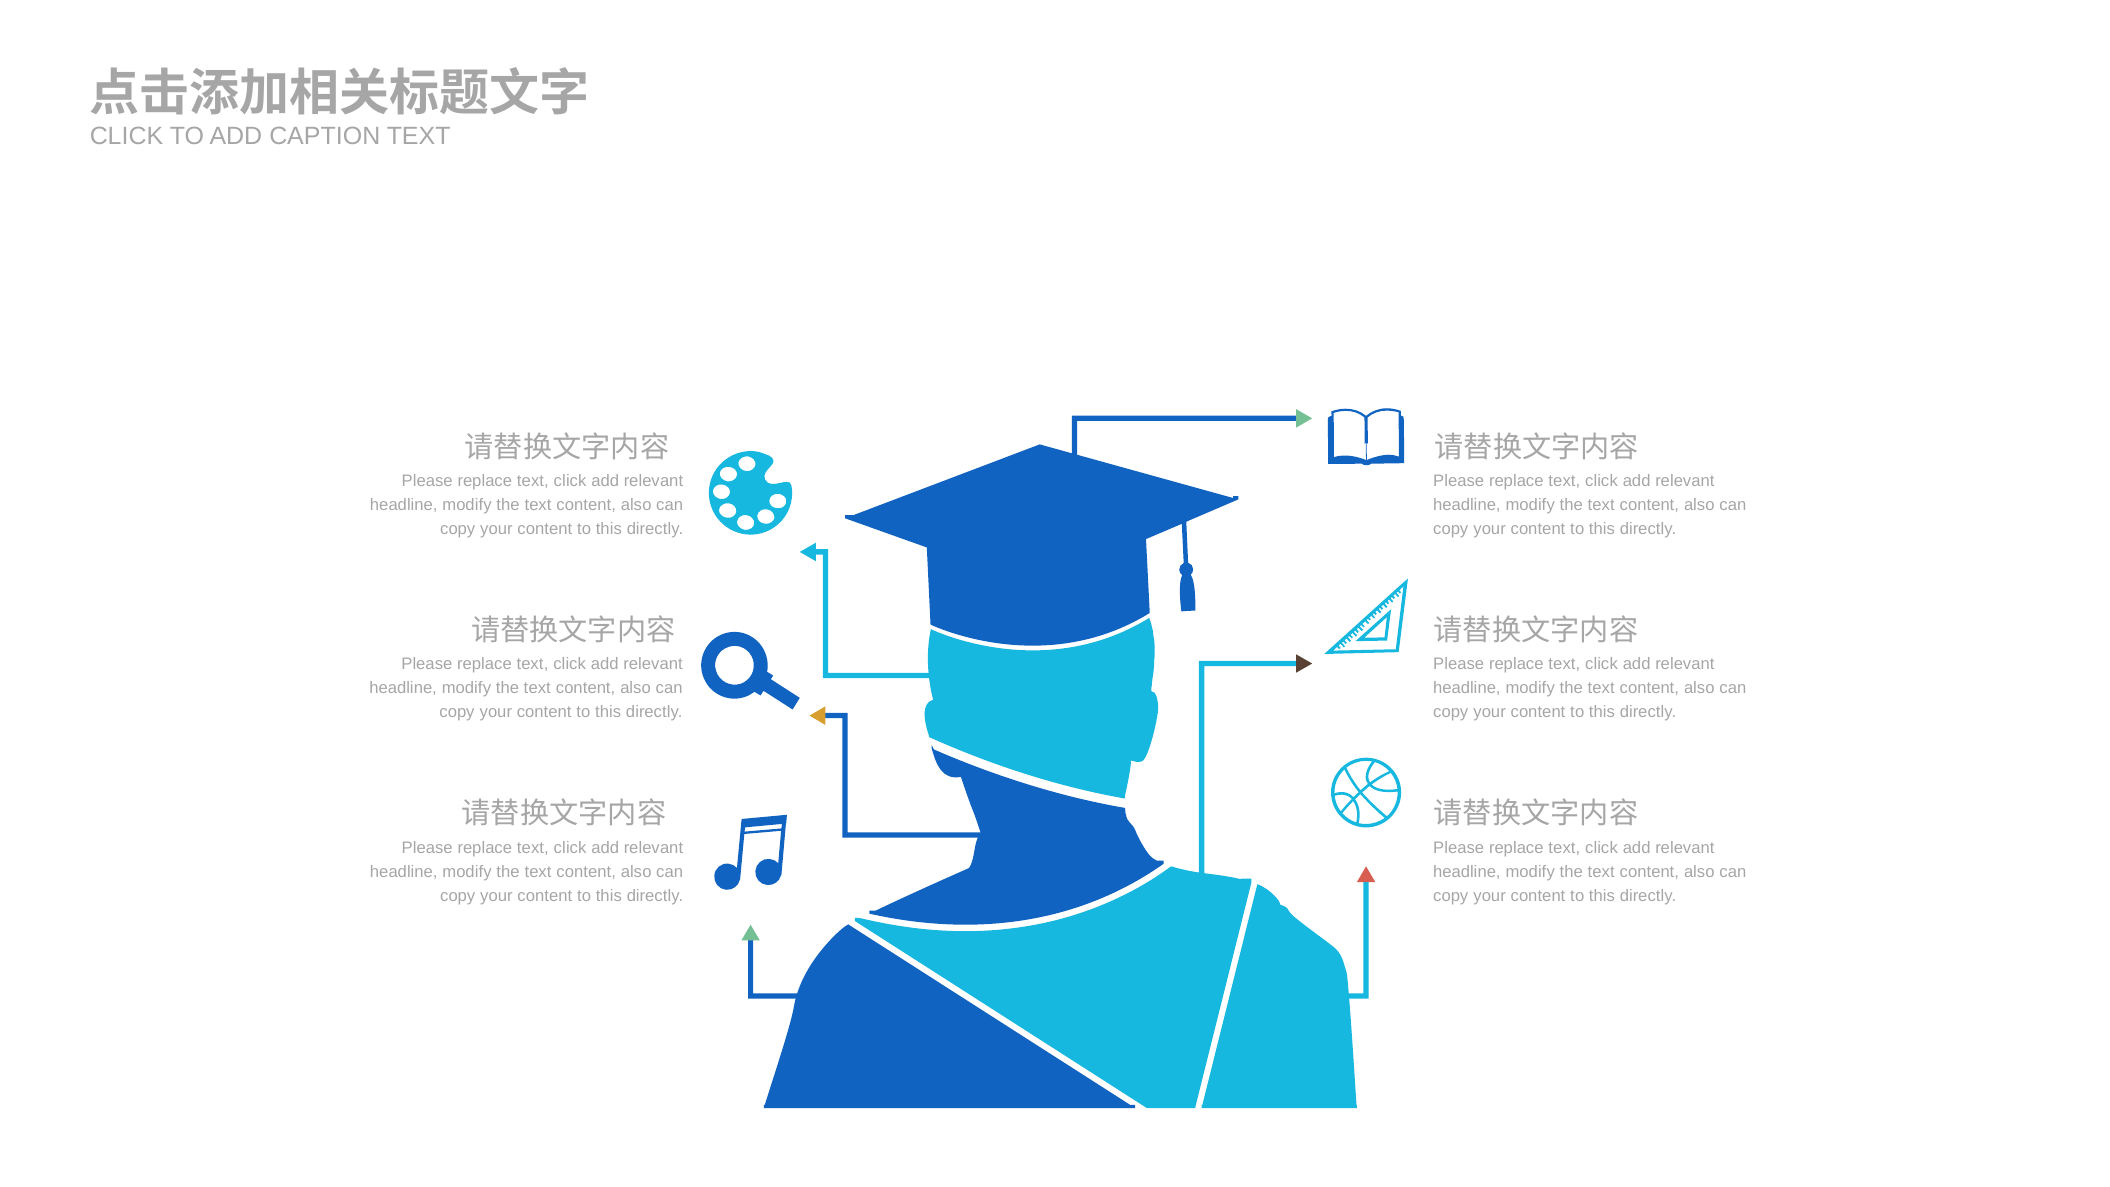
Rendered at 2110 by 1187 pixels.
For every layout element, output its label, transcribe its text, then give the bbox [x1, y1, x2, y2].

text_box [337, 604, 687, 722]
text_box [697, 408, 1408, 1109]
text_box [1433, 604, 1776, 722]
text_box 点击添加相关标题文字 [89, 60, 618, 121]
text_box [337, 787, 684, 904]
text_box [337, 420, 684, 539]
text_box CLICK TO ADD CAPTION TEXT [89, 119, 524, 150]
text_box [1433, 787, 1776, 906]
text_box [1433, 420, 1776, 537]
